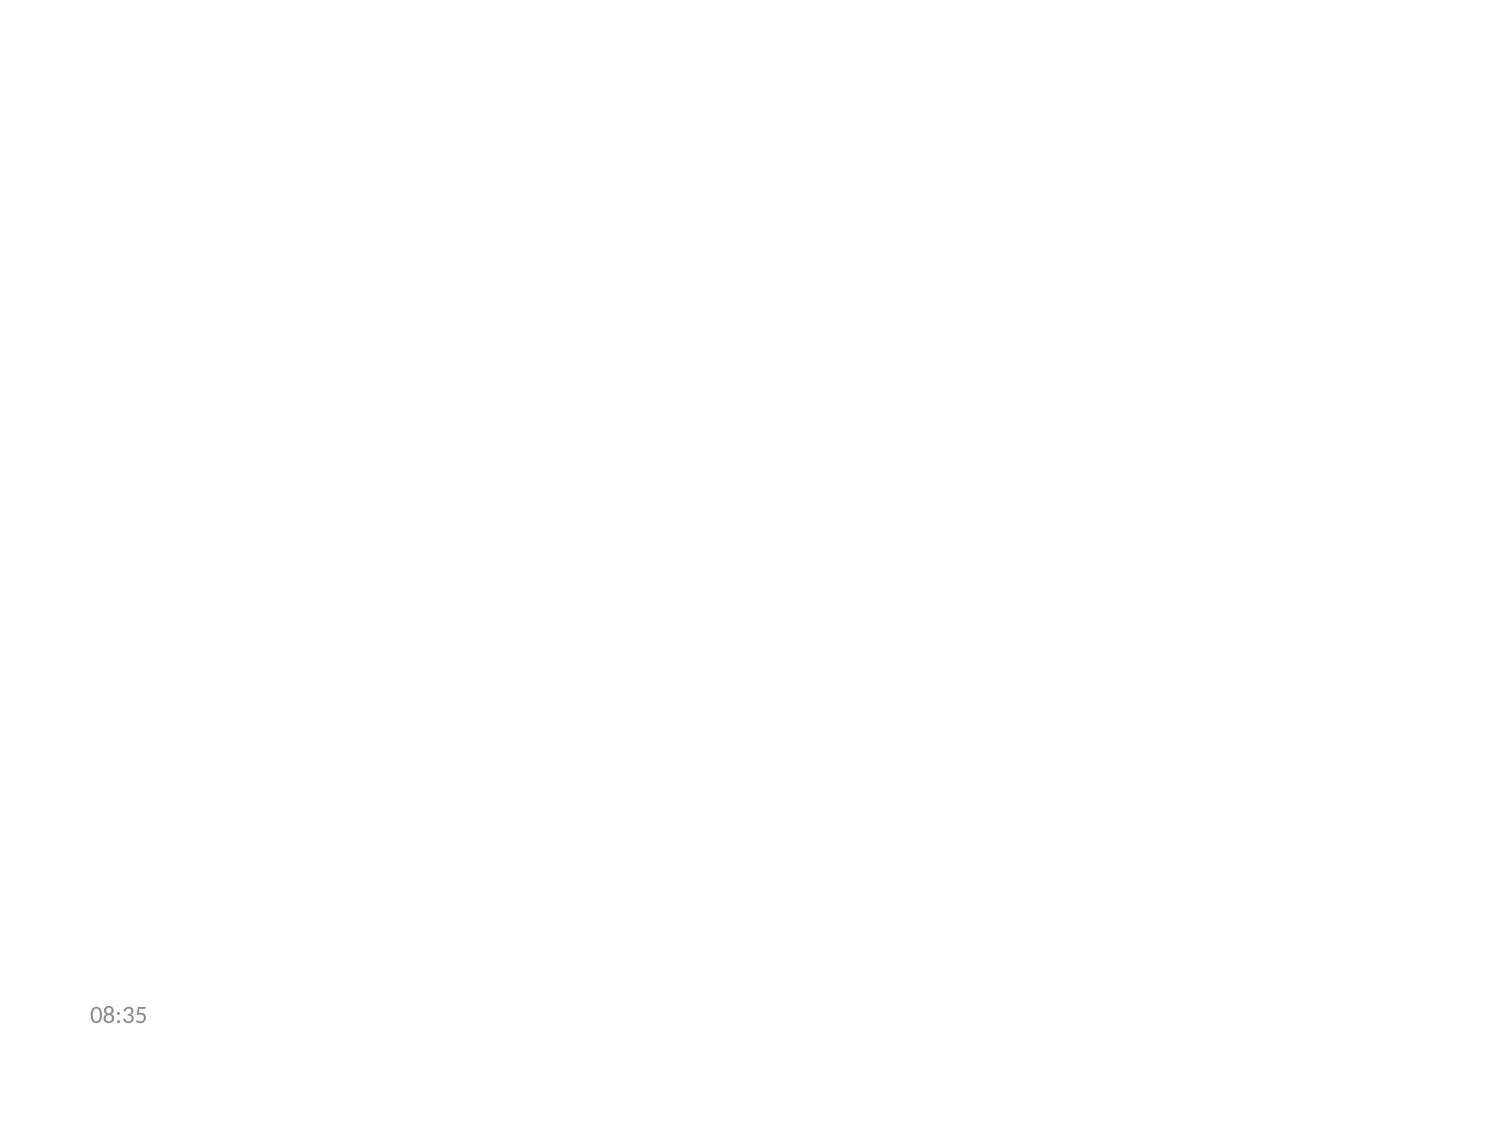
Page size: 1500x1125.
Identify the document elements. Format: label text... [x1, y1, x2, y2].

text_box 15:35 [75, 983, 425, 1044]
